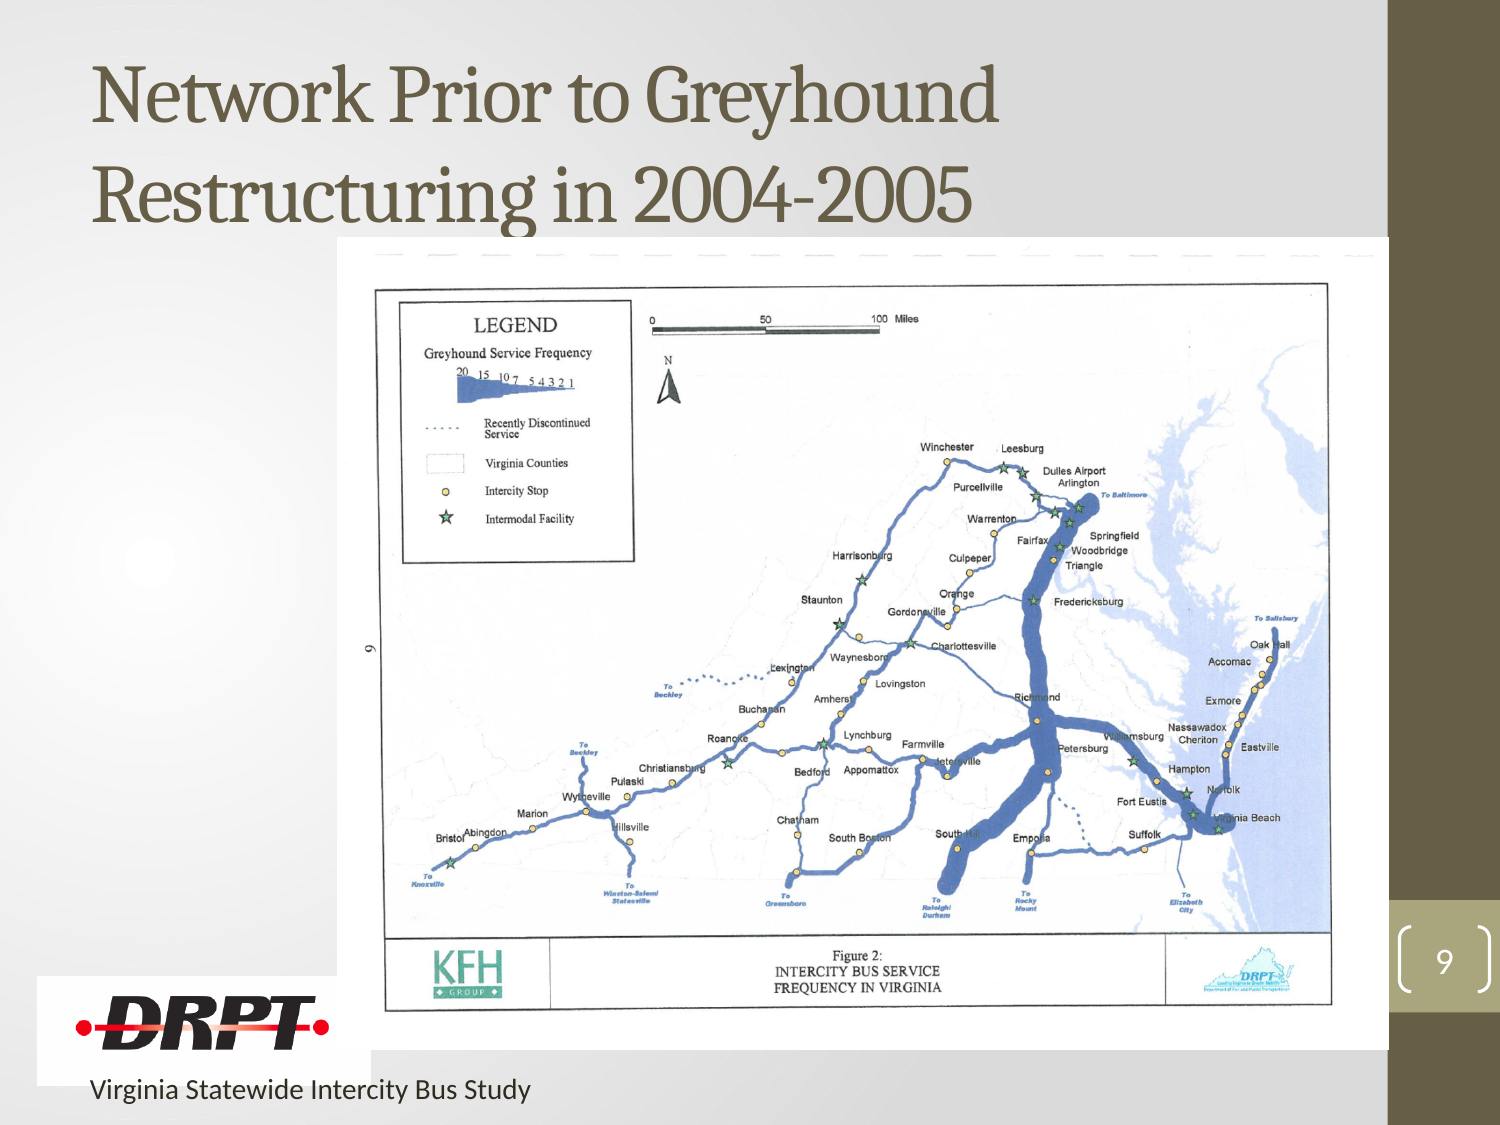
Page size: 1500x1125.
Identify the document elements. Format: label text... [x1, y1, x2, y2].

title Network Prior to Greyhound Restructuring in 2004-2005 [75, 45, 1325, 233]
picture [36, 976, 371, 1086]
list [336, 236, 1390, 1051]
slide_number 8 [1401, 925, 1492, 994]
